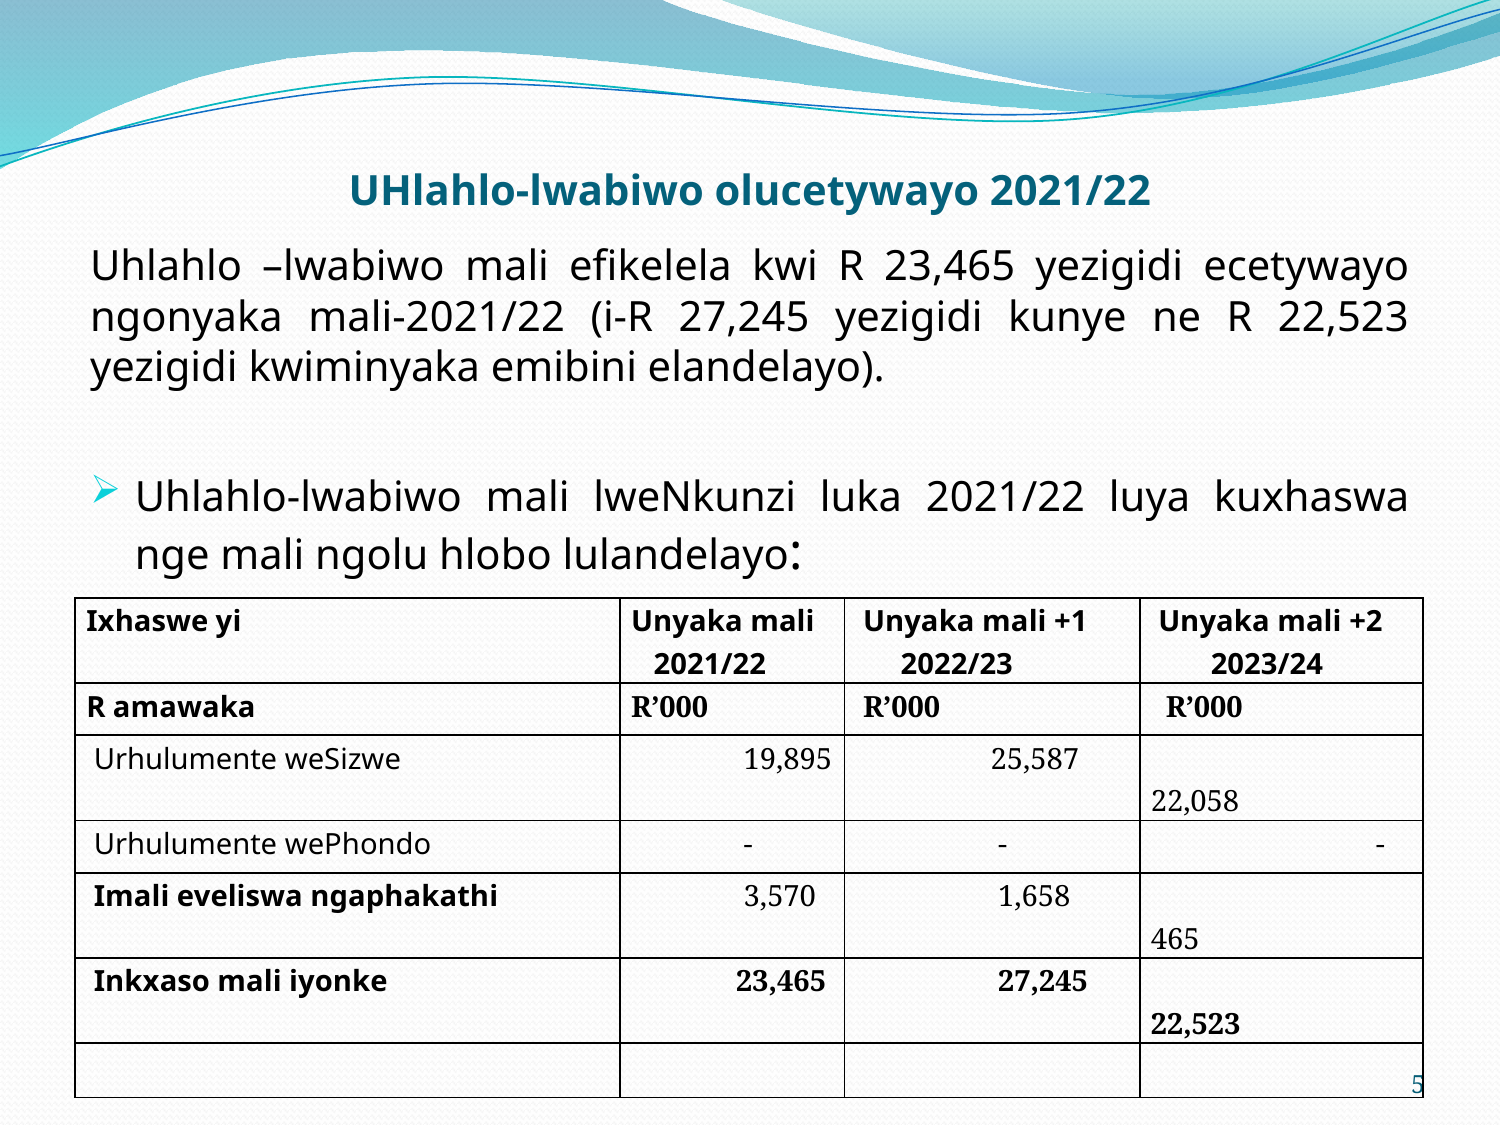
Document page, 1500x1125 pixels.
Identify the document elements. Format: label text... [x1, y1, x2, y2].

slide_number 5 [1299, 1042, 1425, 1103]
table_cell [76, 1044, 619, 1097]
table_header Unyaka mali 2021/22 [621, 650, 844, 682]
table_cell 465 [1141, 874, 1422, 957]
table_cell R’000 [845, 684, 1139, 734]
table_cell R amawaka [76, 684, 619, 734]
table_header Ixhaswe yi [76, 599, 619, 682]
table_cell Urhulumente weSizwe [76, 736, 619, 820]
table_cell Inkxaso mali iyonke [76, 959, 619, 1042]
table_header Unyaka mali +2 2023/24 [1141, 650, 1422, 682]
list Uhlahlo –lwabiwo mali efikelela kwi R 23,465 yezigidi ecetywayo ngonyaka mali-2021/22 (i-R 27,245 yezigidi kunye ne R 22,523 yezigidi kwiminyaka emibini elandelayo). Uhlahlo-lwabiwo mali lweNkunzi luka 2021/22 luya kuxhaswa nge mali ngolu hlobo lulandelayo: [74, 231, 1426, 597]
table_cell Urhulumente wePhondo [76, 821, 619, 872]
table_cell 19,895 [621, 736, 844, 820]
table_cell 1,658 [845, 874, 1139, 957]
table_cell [1141, 1044, 1422, 1097]
table_cell Imali eveliswa ngaphakathi [76, 874, 619, 957]
title UHlahlo-lwabiwo olucetywayo 2021/22 [74, 115, 1426, 231]
table_cell 25,587 [845, 736, 1139, 820]
table_cell 3,570 [621, 874, 844, 957]
table_cell - [621, 821, 844, 872]
table_cell - [1141, 821, 1422, 872]
table_cell [845, 1044, 1139, 1097]
table_cell - [845, 821, 1139, 872]
table_cell 22,523 [1141, 959, 1422, 1042]
table_cell 23,465 [621, 959, 844, 1042]
table_cell R’000 [1141, 684, 1422, 734]
table_cell 27,245 [845, 959, 1139, 1042]
table_cell [621, 1044, 844, 1097]
table_cell R’000 [621, 684, 844, 734]
table_cell 22,058 [1141, 736, 1422, 820]
text_box [262, 574, 1500, 650]
table_header Unyaka mali +1 2022/23 [845, 650, 1139, 682]
